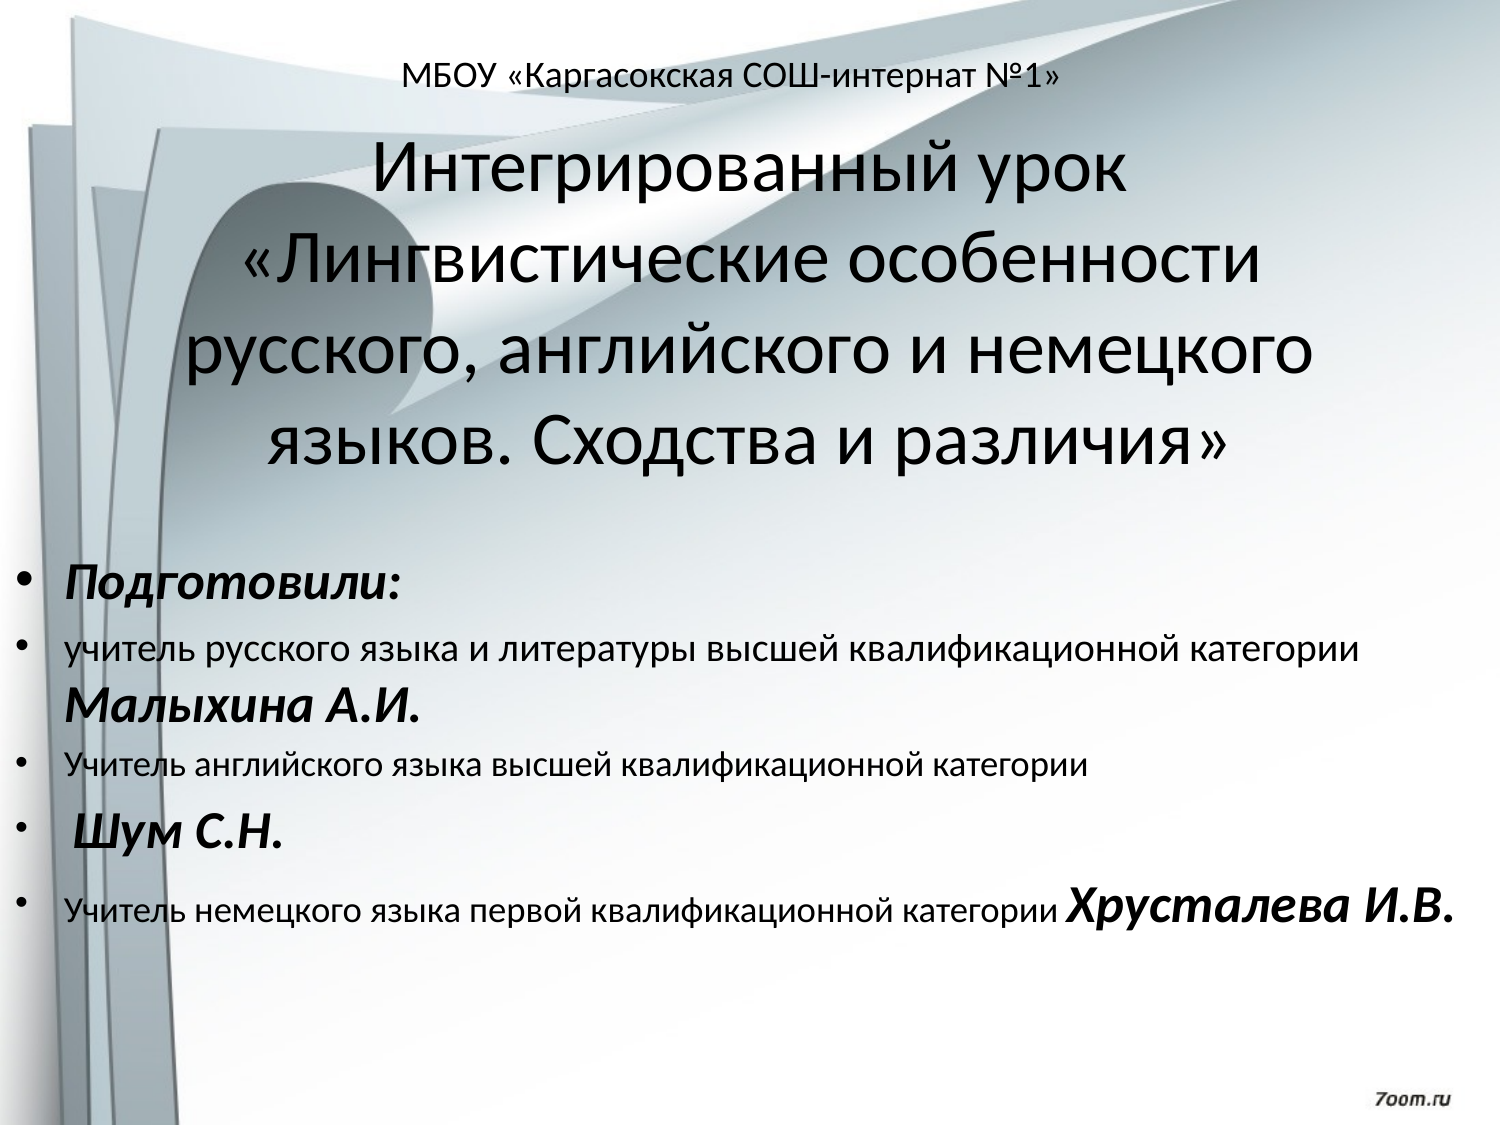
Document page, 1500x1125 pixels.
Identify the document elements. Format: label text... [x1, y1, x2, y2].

text_box МБОУ «Каргасокская СОШ-интернат №1» [75, 42, 1388, 103]
list Подготовили: учитель русского языка и литературы высшей квалификационной категории Малыхина А.И. Учитель английского языка высшей квалификационной категории Шум С.Н. Учитель немецкого языка первой квалификационной категории Хрусталева И.В. [0, 538, 1483, 1005]
picture [0, 0, 1500, 1125]
title Интегрированный урок «Лингвистические особенности русского, английского и немецкого языков. Сходства и различия» [75, 103, 1425, 492]
